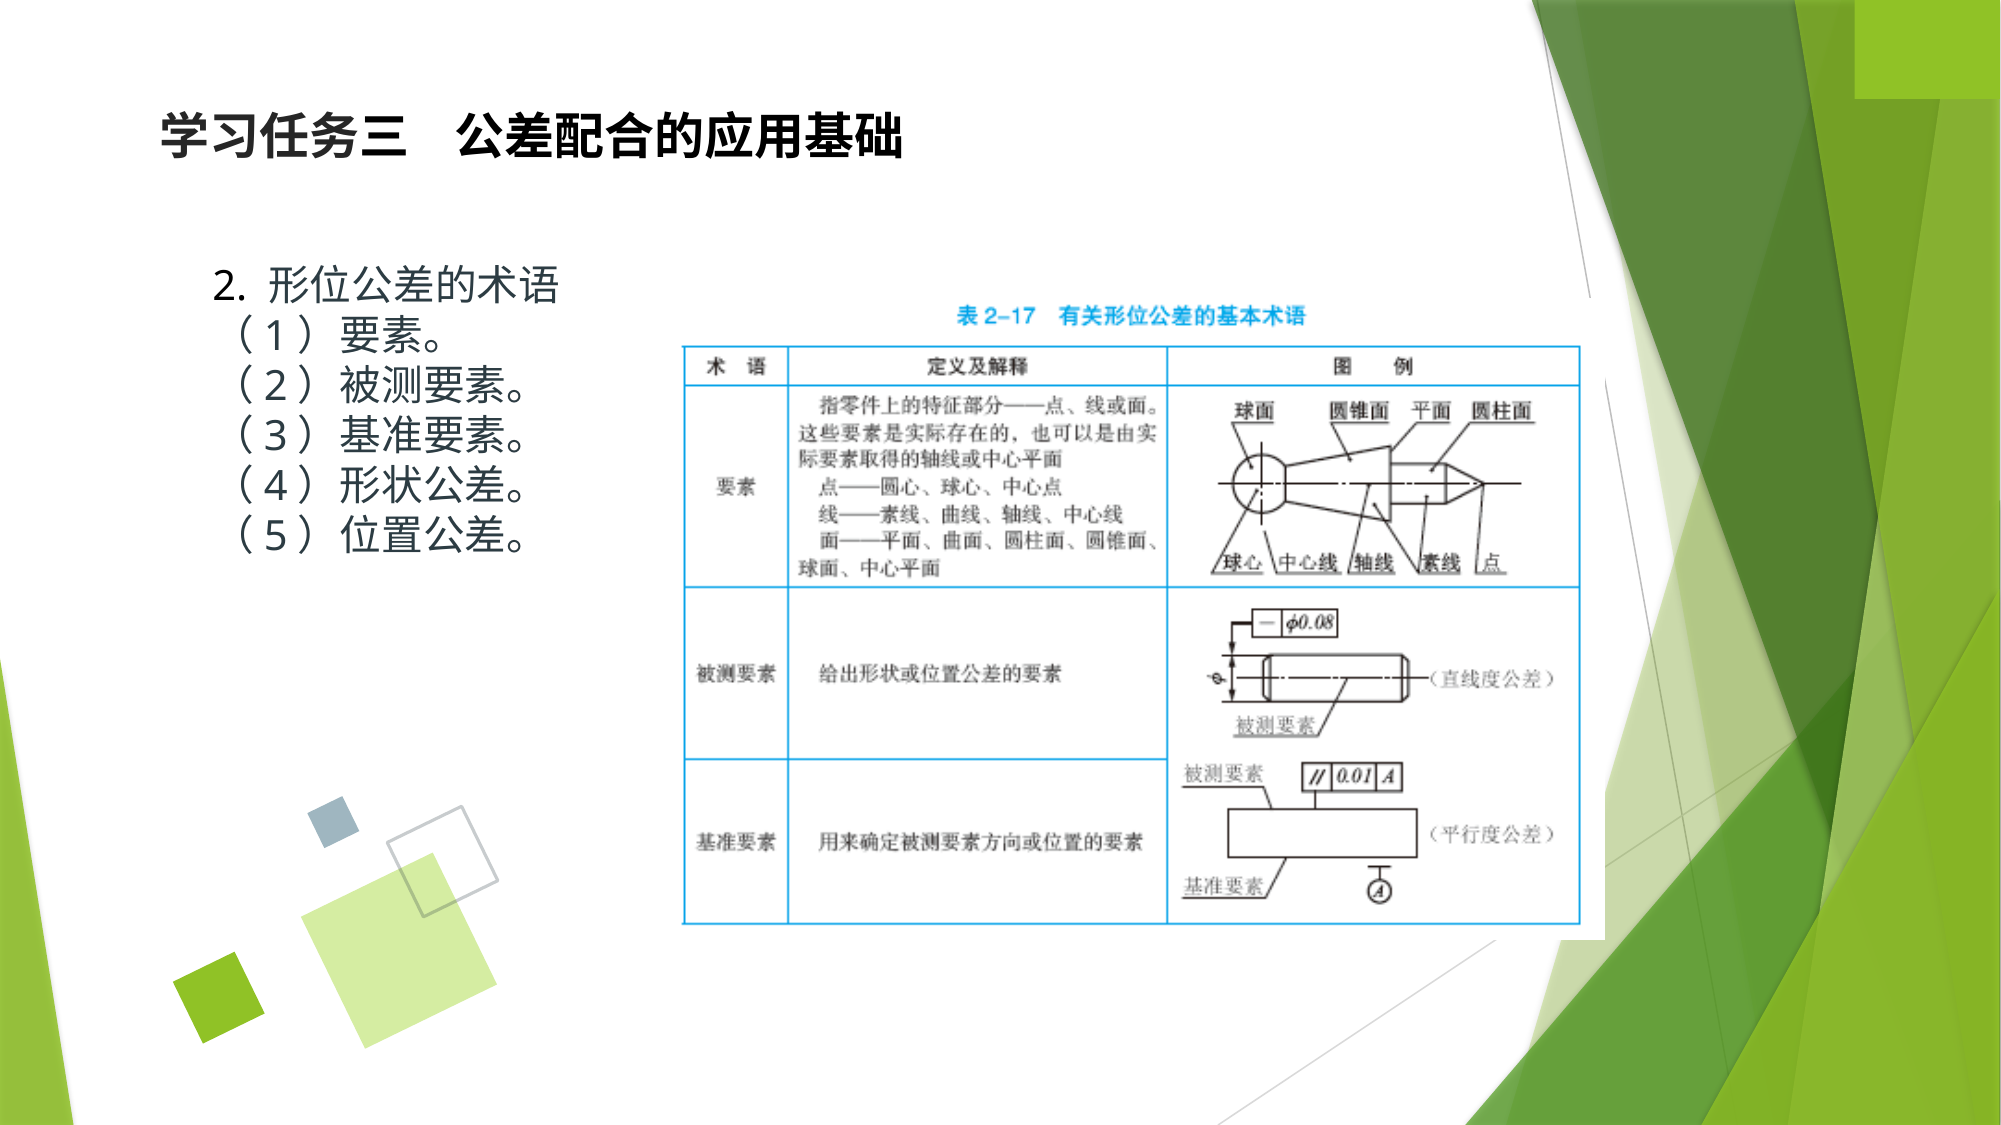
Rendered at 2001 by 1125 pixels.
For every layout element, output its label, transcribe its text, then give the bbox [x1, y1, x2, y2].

text_box 2. 形位公差的术语 （1）要素。 （2）被测要素。 （3）基准要素。 （4）形状公差。 （5）位置公差。 [197, 251, 1606, 567]
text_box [169, 794, 504, 1055]
picture [659, 297, 1605, 940]
text_box 学习任务三 公差配合的应用基础 [144, 85, 1856, 216]
text_box [1853, 0, 2000, 100]
